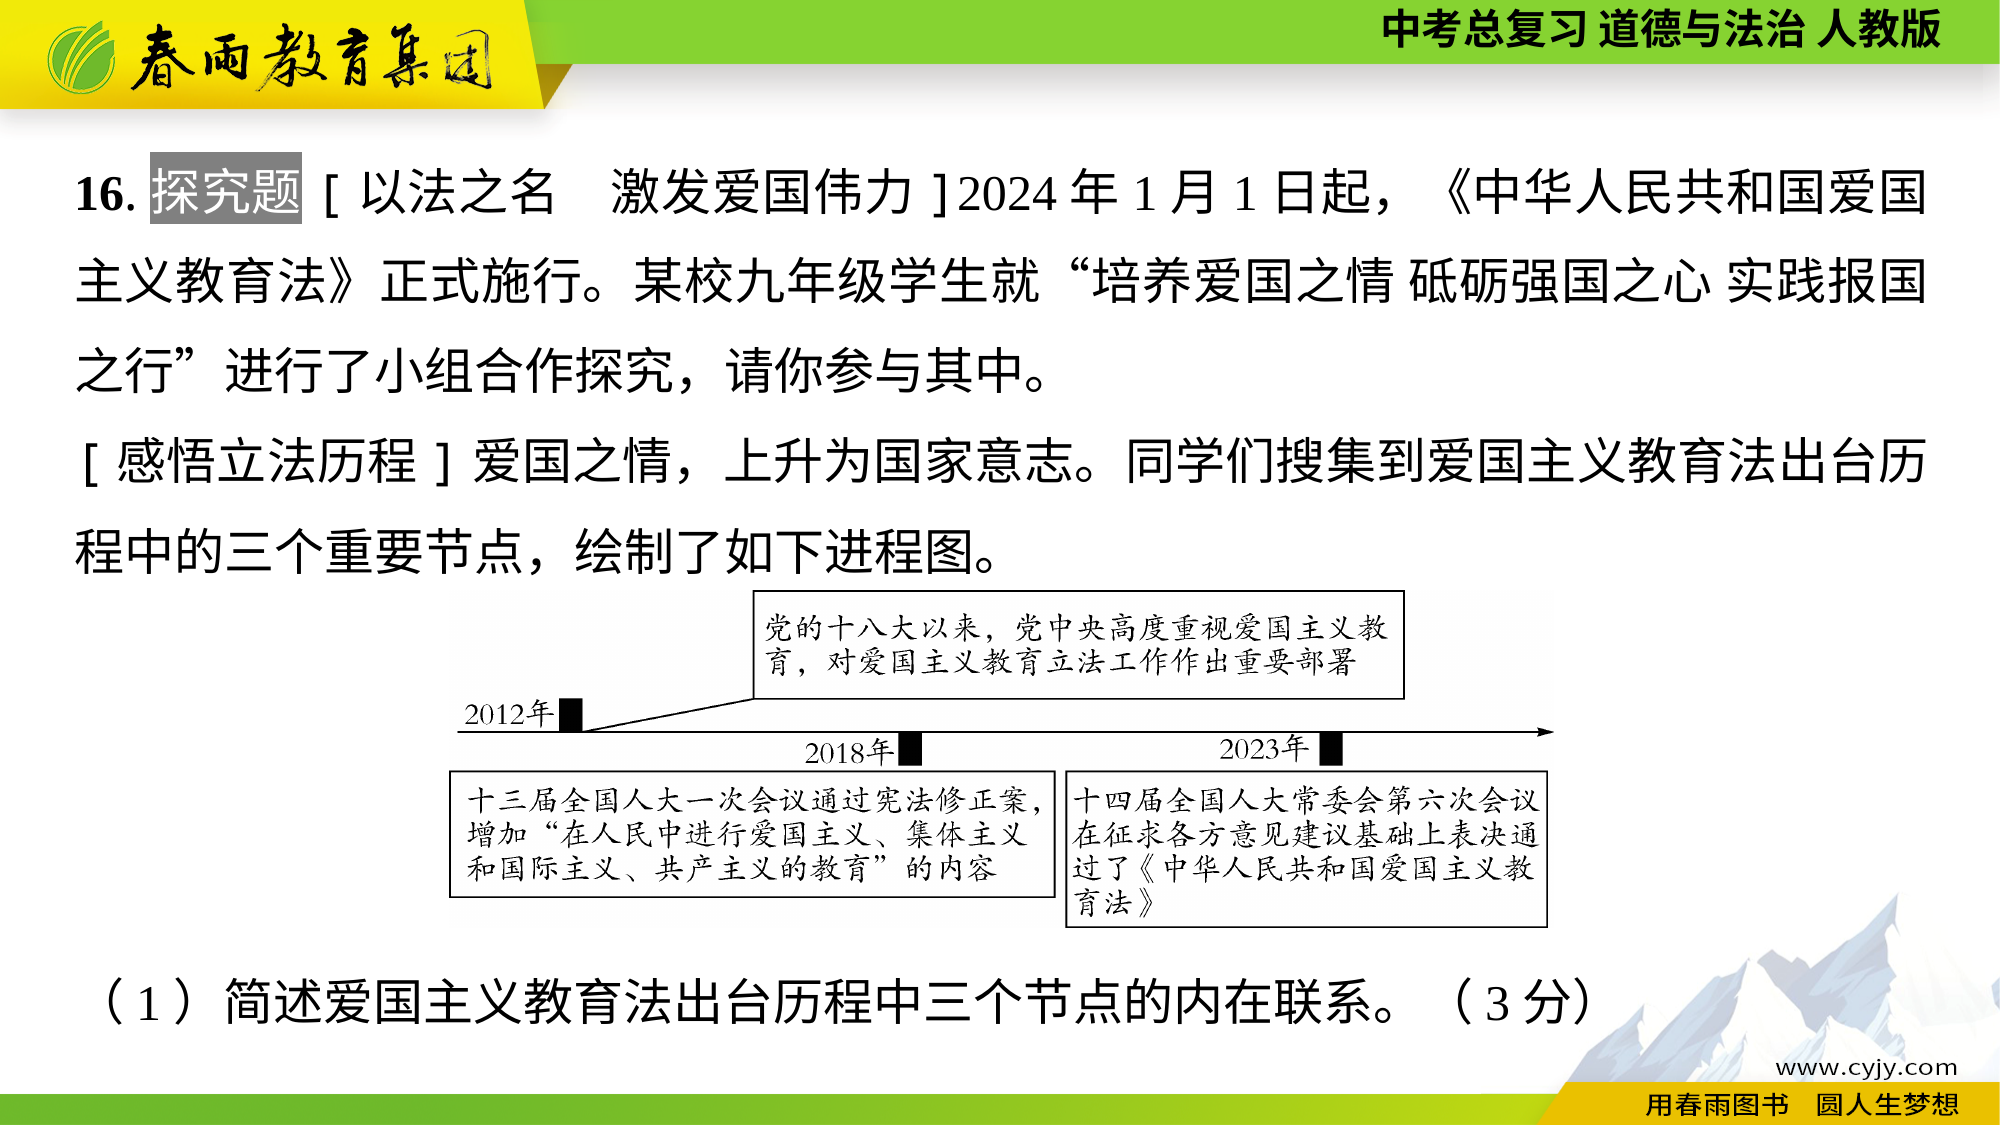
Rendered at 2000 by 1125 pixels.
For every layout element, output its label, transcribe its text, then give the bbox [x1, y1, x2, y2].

list 16.探究题[以法之名 激发爱国伟力]2024年1月1日起，《中华人民共和国爱国主义教育法》正式施行。某校九年级学生就“培养爱国之情 砥砺强国之心 实践报国之行”进行了小组合作探究，请你参与其中。 [感悟立法历程]爱国之情，上升为国家意志。同学们搜集到爱国主义教育法出台历程中的三个重要节点，绘制了如下进程图。 （1）简述爱国主义教育法出台历程中三个节点的内在联系。（3分） [59, 122, 1944, 1047]
picture [0, 0, 2000, 1125]
